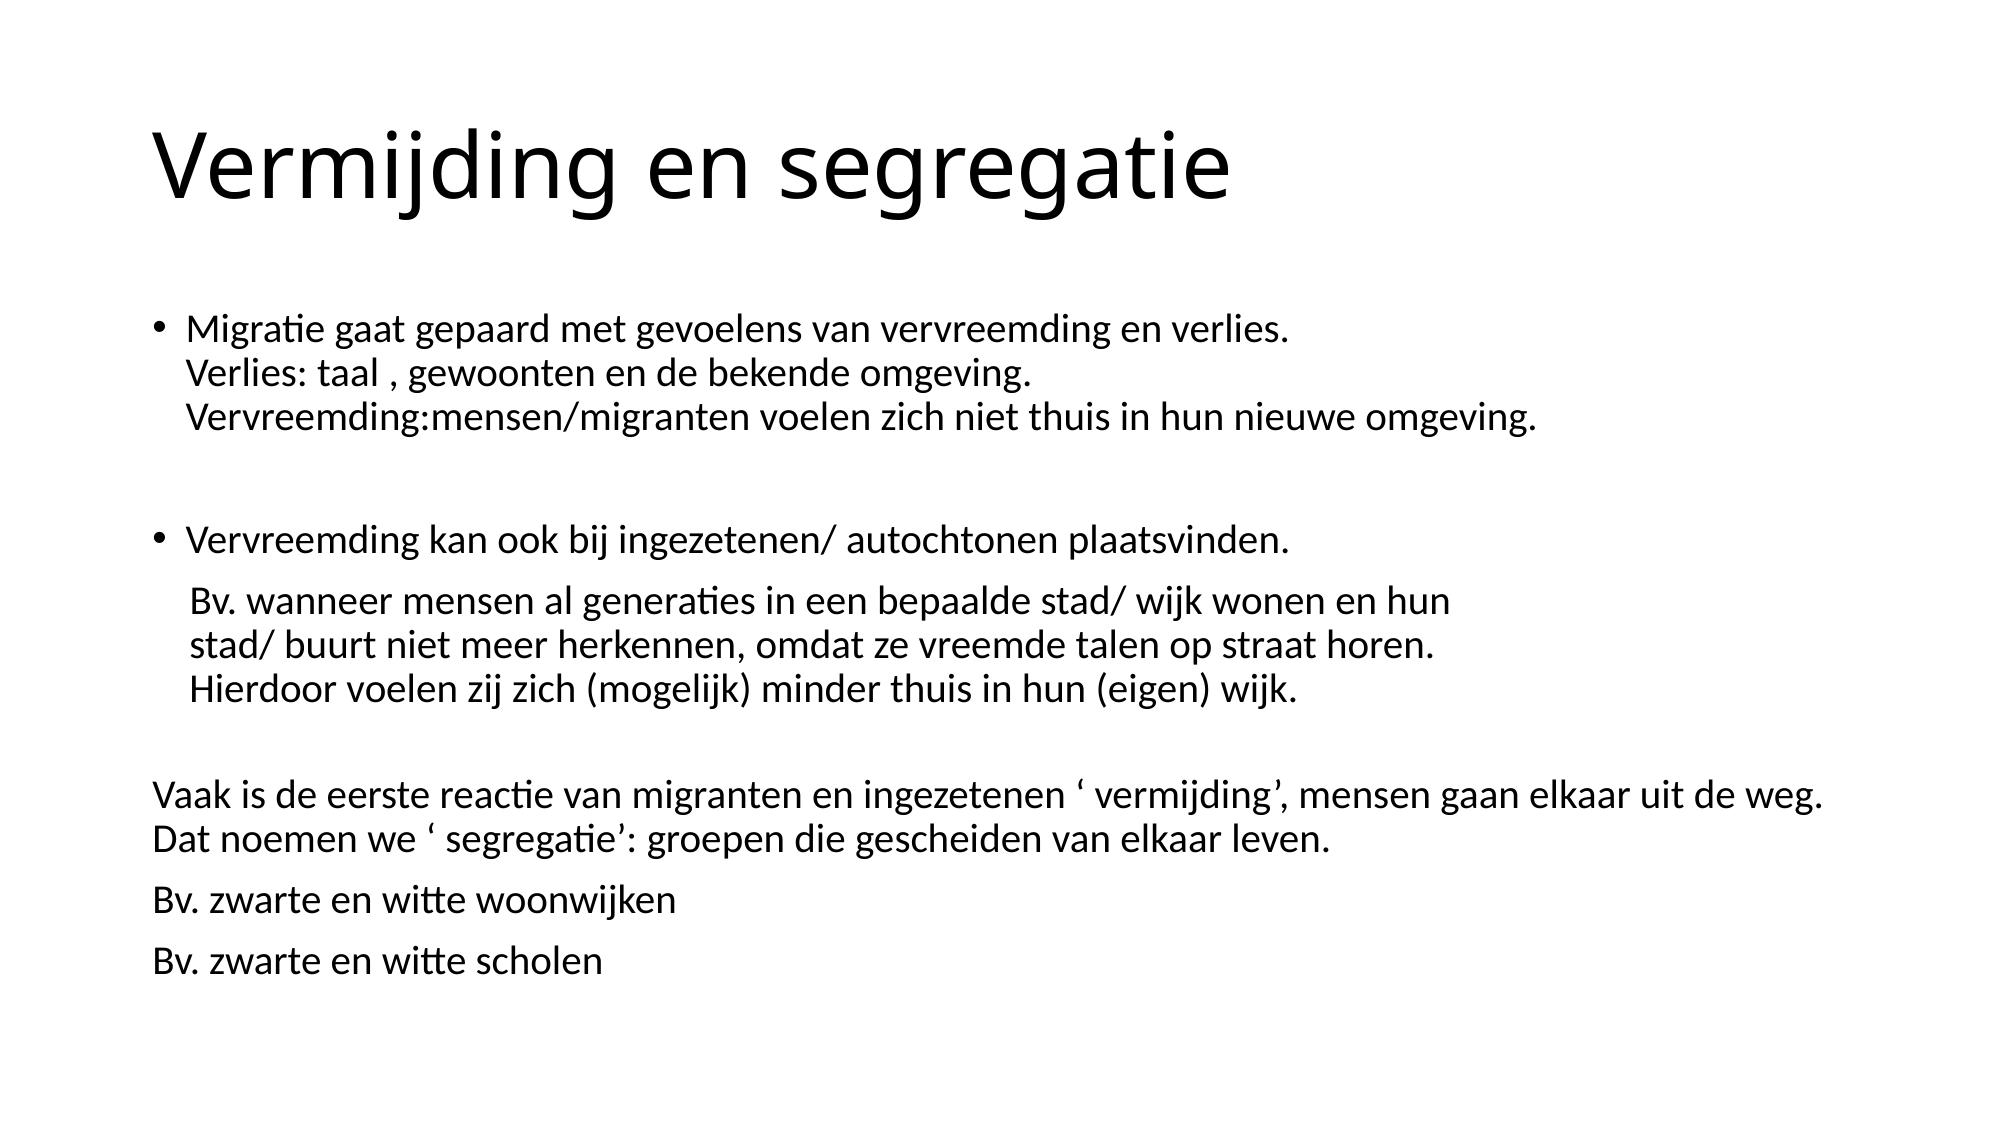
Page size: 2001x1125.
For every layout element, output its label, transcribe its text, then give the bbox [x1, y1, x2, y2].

list Migratie gaat gepaard met gevoelens van vervreemding en verlies. Verlies: taal , gewoonten en de bekende omgeving. Vervreemding:mensen/migranten voelen zich niet thuis in hun nieuwe omgeving. Vervreemding kan ook bij ingezetenen/ autochtonen plaatsvinden. Bv. wanneer mensen al generaties in een bepaalde stad/ wijk wonen en hun stad/ buurt niet meer herkennen, omdat ze vreemde talen op straat horen. Hierdoor voelen zij zich (mogelijk) minder thuis in hun (eigen) wijk. Vaak is de eerste reactie van migranten en ingezetenen ‘ vermijding’, mensen gaan elkaar uit de weg. Dat noemen we ‘ segregatie’: groepen die gescheiden van elkaar leven. Bv. zwarte en witte woonwijken Bv. zwarte en witte scholen [137, 299, 1863, 1014]
title Vermijding en segregatie [137, 59, 1863, 278]
